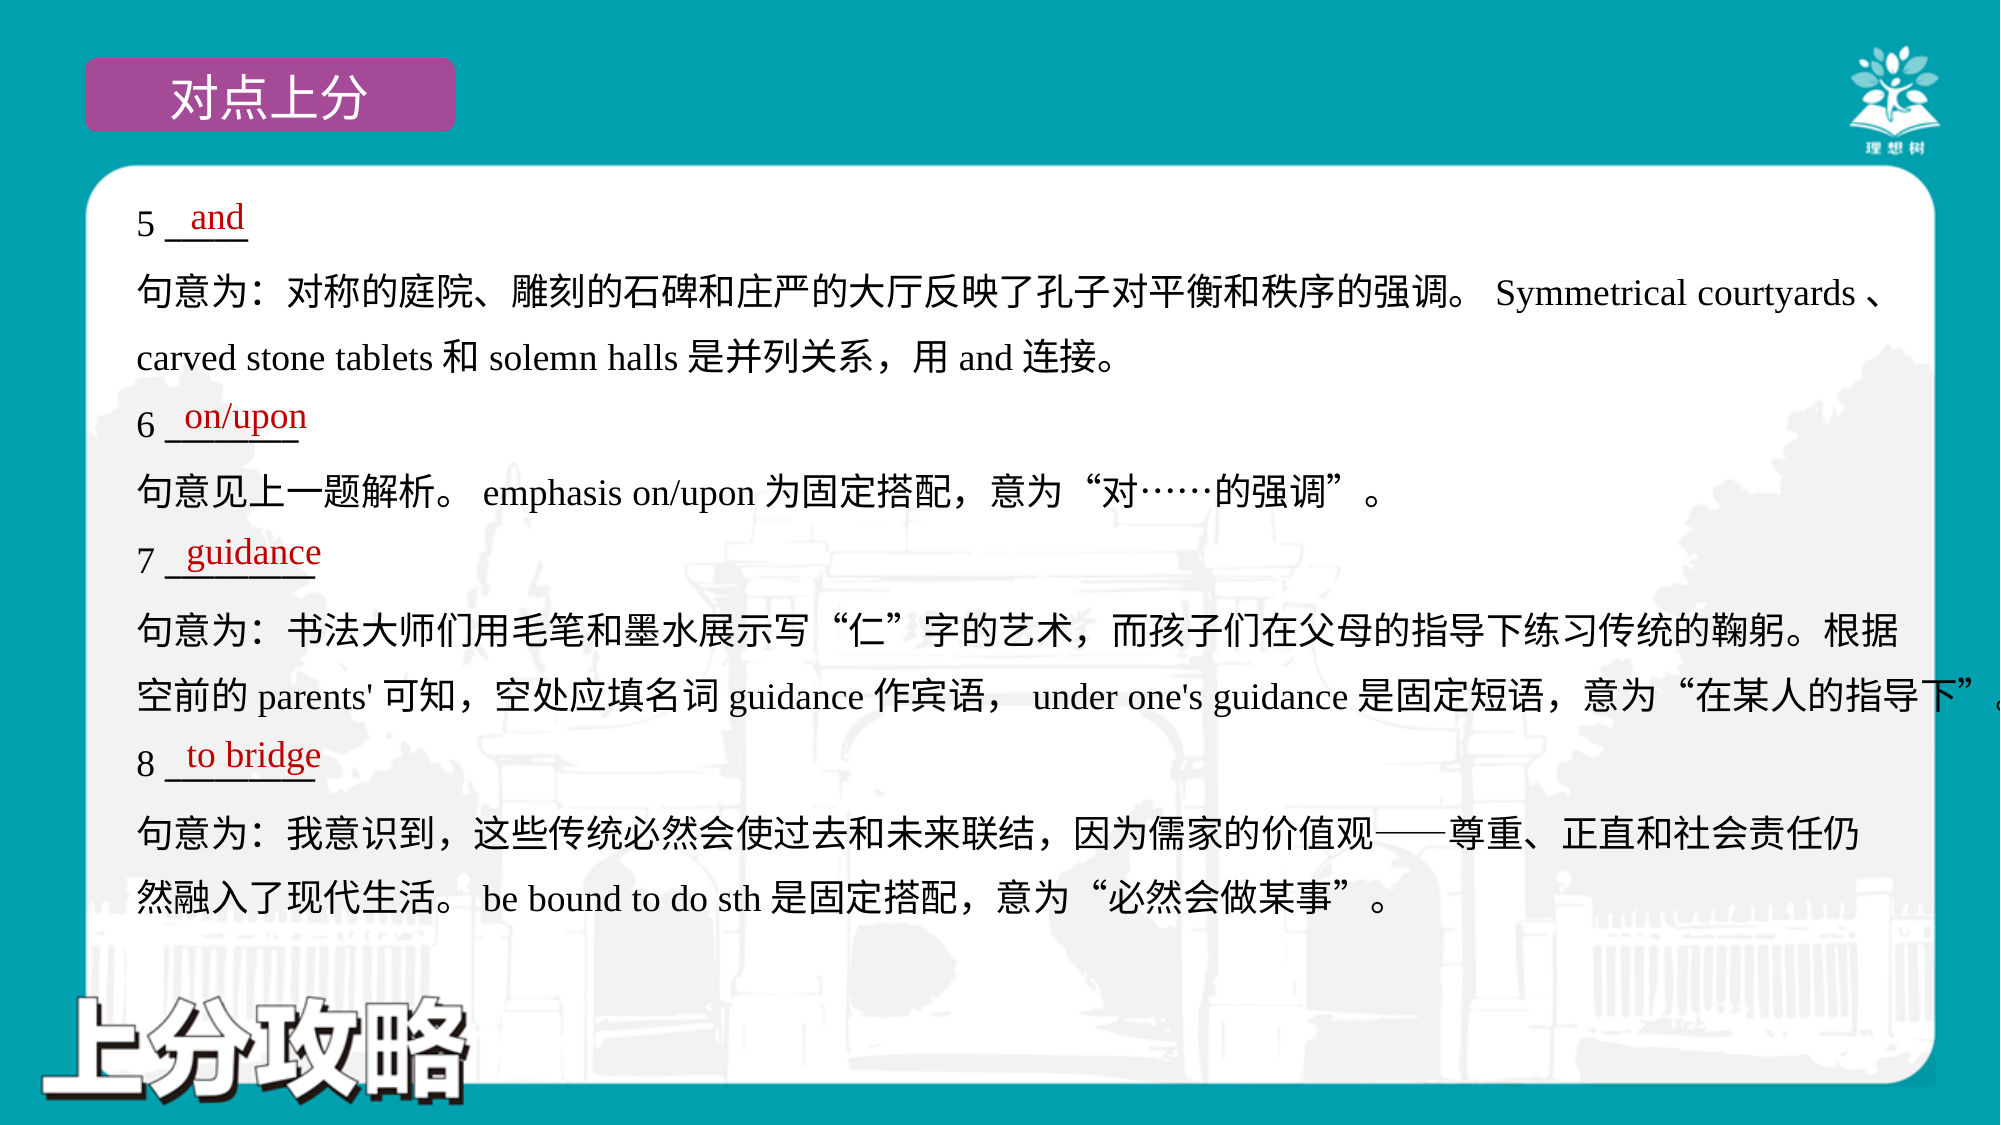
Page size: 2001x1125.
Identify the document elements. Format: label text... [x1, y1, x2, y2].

text_box and [176, 170, 259, 230]
text_box 7 _________ [136, 514, 1865, 574]
text_box guidance [172, 505, 336, 566]
text_box 句意为：我意识到，这些传统必然会使过去和未来联结，因为儒家的价值观——尊重、正直和社会责任仍 然融入了现代生活。be bound to do sth是固定搭配，意为“必然会做某事”。 [136, 785, 1865, 913]
text_box 句意为：书法大师们用毛笔和墨水展示写“仁”字的艺术，而孩子们在父母的指导下练习传统的鞠躬。根据 空前的parents'可知，空处应填名词guidance作宾语，under one's guidance是固定短语，意为“在某人的指导下”。 [136, 583, 1865, 710]
text_box 5 _____ [136, 176, 1865, 237]
text_box to bridge [168, 708, 340, 768]
text_box 句意见上一题解析。emphasis on/upon为固定搭配，意为“对……的强调”。 [136, 446, 1865, 506]
text_box 句意为：对称的庭院、雕刻的石碑和庄严的大厅反映了孔子对平衡和秩序的强调。Symmetrical courtyards、 carved stone tablets和solemn halls是并列关系，用and连接。 [136, 244, 1865, 371]
picture [0, 0, 2000, 1125]
text_box 6 ________ [136, 378, 1865, 438]
text_box 8 _________ [136, 717, 1865, 777]
text_box on/upon [170, 369, 321, 429]
